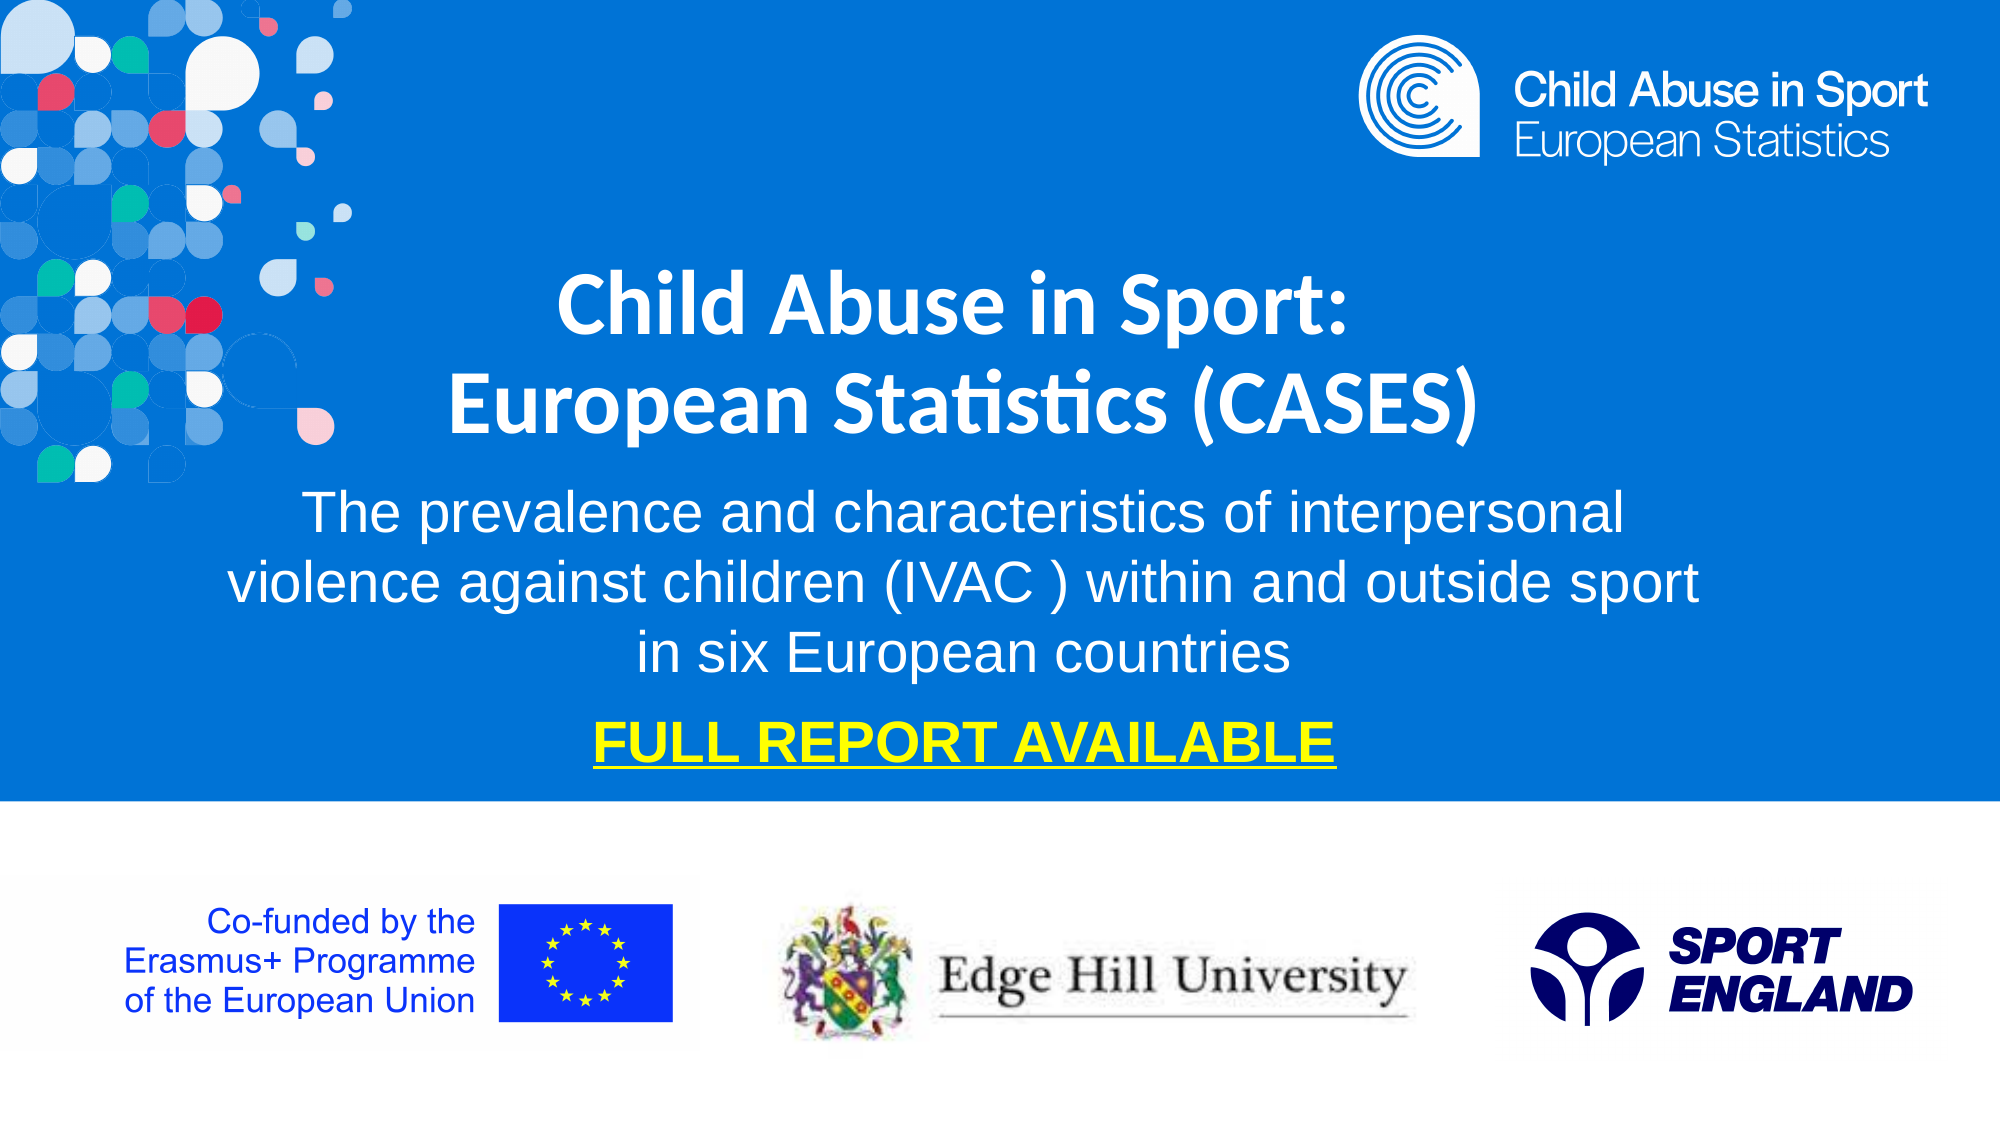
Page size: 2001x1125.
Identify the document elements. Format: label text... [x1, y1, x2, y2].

picture [1495, 877, 1948, 1061]
text_box Child Abuse in Sport: European Statistics (CASES) The prevalence and characteristics of interpersonal violence against children (IVAC ) within and outside sport in six European countries FULL REPORT AVAILABLE [207, 247, 1722, 787]
text_box [0, 801, 2000, 1125]
picture [762, 806, 1429, 1106]
picture [0, 0, 352, 483]
picture [0, 875, 700, 1051]
picture [1287, 0, 2000, 228]
